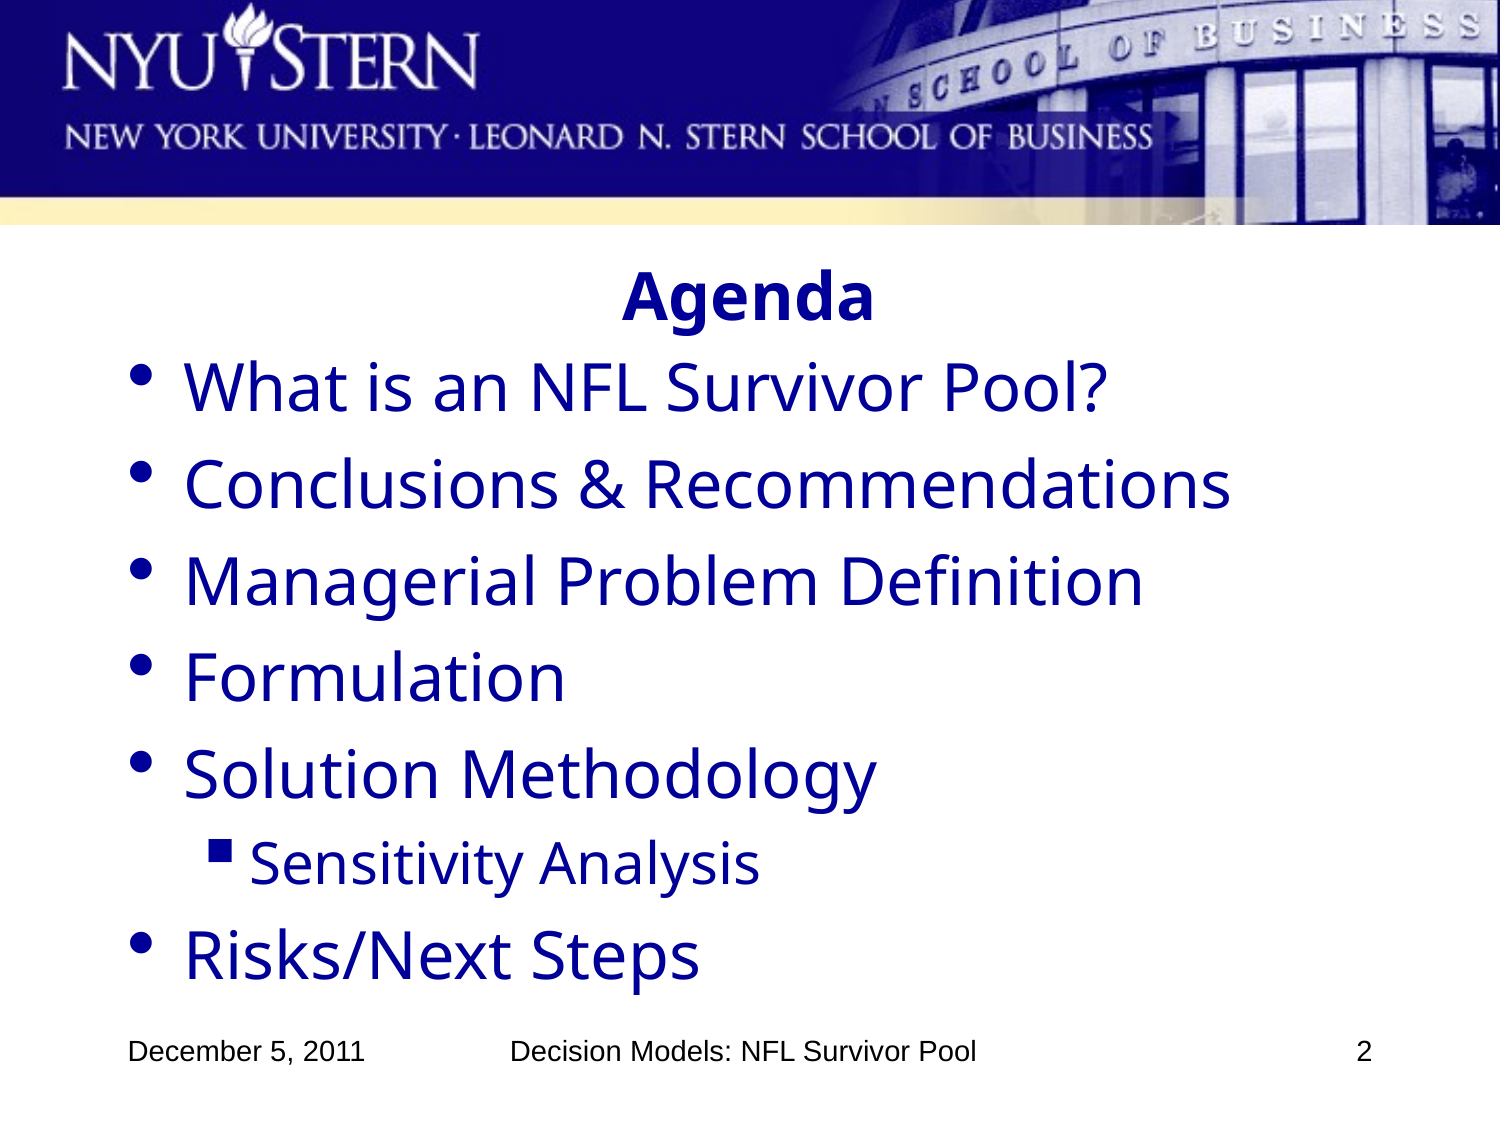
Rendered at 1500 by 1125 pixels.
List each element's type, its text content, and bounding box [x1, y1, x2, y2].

footer Decision Models: NFL Survivor Pool [474, 1025, 1013, 1100]
slide_number 2 [1074, 1025, 1388, 1100]
list What is an NFL Survivor Pool? Conclusions & Recommendations Managerial Problem Definition Formulation Solution Methodology Sensitivity Analysis Risks/Next Steps [112, 337, 1388, 1000]
picture [0, 0, 1500, 225]
title Agenda [112, 224, 1388, 337]
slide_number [112, 1025, 425, 1100]
